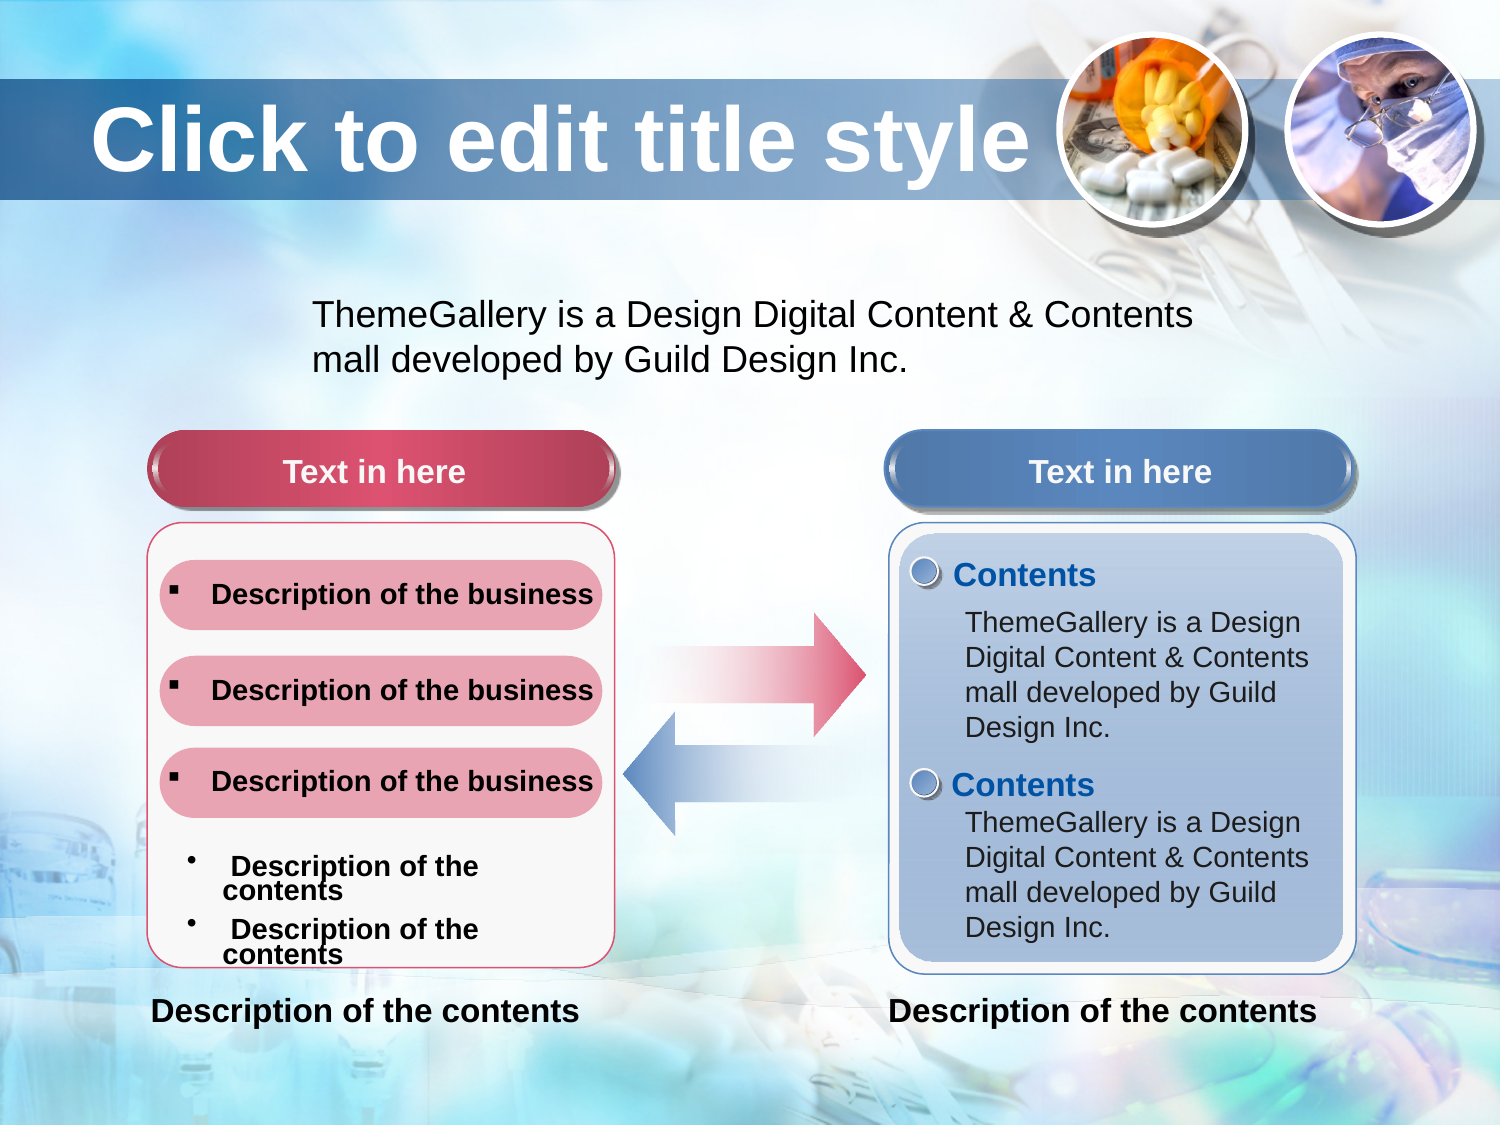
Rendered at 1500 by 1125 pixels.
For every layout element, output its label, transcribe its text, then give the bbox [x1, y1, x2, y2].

text_box ThemeGallery is a Design Digital Content & Contents mall developed by Guild Design Inc. [950, 595, 1363, 751]
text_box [910, 768, 939, 797]
text_box [168, 714, 594, 727]
text_box Description of the contents Description of the contents [172, 849, 604, 977]
text_box [168, 806, 594, 818]
text_box ThemeGallery is a Design Digital Content & Contents mall developed by Guild Design Inc. [297, 282, 1260, 387]
text_box Description of the contents [873, 982, 1333, 1037]
text_box ThemeGallery is a Design Digital Content & Contents mall developed by Guild Design Inc. [950, 796, 1363, 951]
text_box [899, 533, 1343, 962]
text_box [884, 429, 1354, 507]
text_box [147, 522, 615, 966]
text_box Contents [927, 755, 1111, 811]
text_box Description of the business [152, 759, 610, 806]
title Click to edit title style [74, 40, 1051, 229]
text_box [169, 655, 593, 667]
text_box Description of the contents [135, 982, 596, 1037]
text_box Contents [929, 545, 1112, 601]
text_box Description of the business [152, 571, 610, 618]
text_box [910, 557, 939, 586]
text_box [628, 612, 866, 737]
picture [0, 0, 1500, 1125]
text_box Description of the business [152, 667, 610, 714]
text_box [146, 429, 617, 507]
text_box [168, 618, 594, 631]
text_box [169, 559, 593, 571]
text_box [168, 747, 593, 759]
text_box [888, 522, 1357, 975]
text_box [622, 711, 861, 836]
